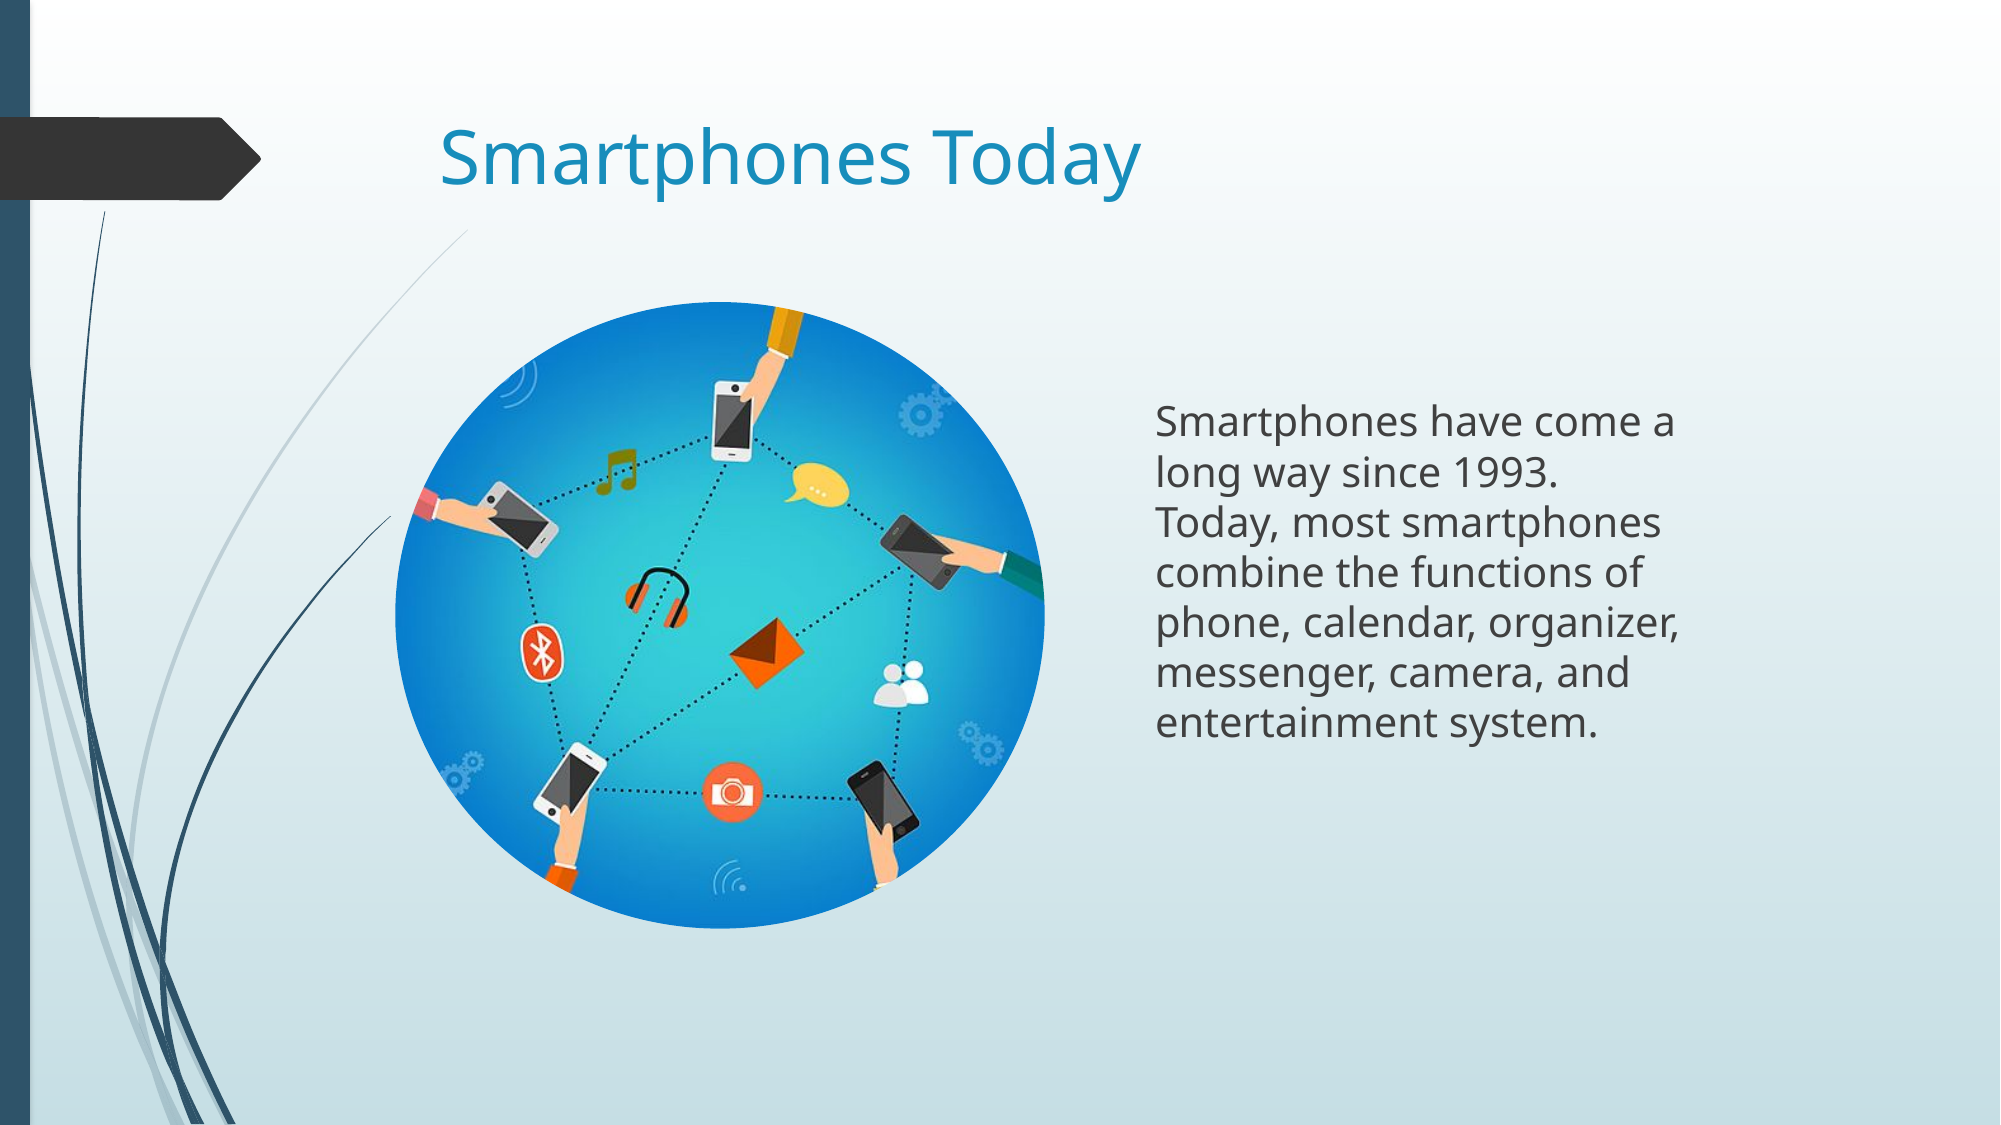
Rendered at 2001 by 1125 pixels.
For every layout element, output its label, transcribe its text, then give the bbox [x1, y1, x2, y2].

list Smartphones have come a long way since 1993. Today, most smartphones combine the functions of phone, calendar, organizer, messenger, camera, and entertainment system. [1140, 387, 1715, 980]
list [394, 301, 1045, 929]
title Smartphones Today [424, 73, 1213, 208]
